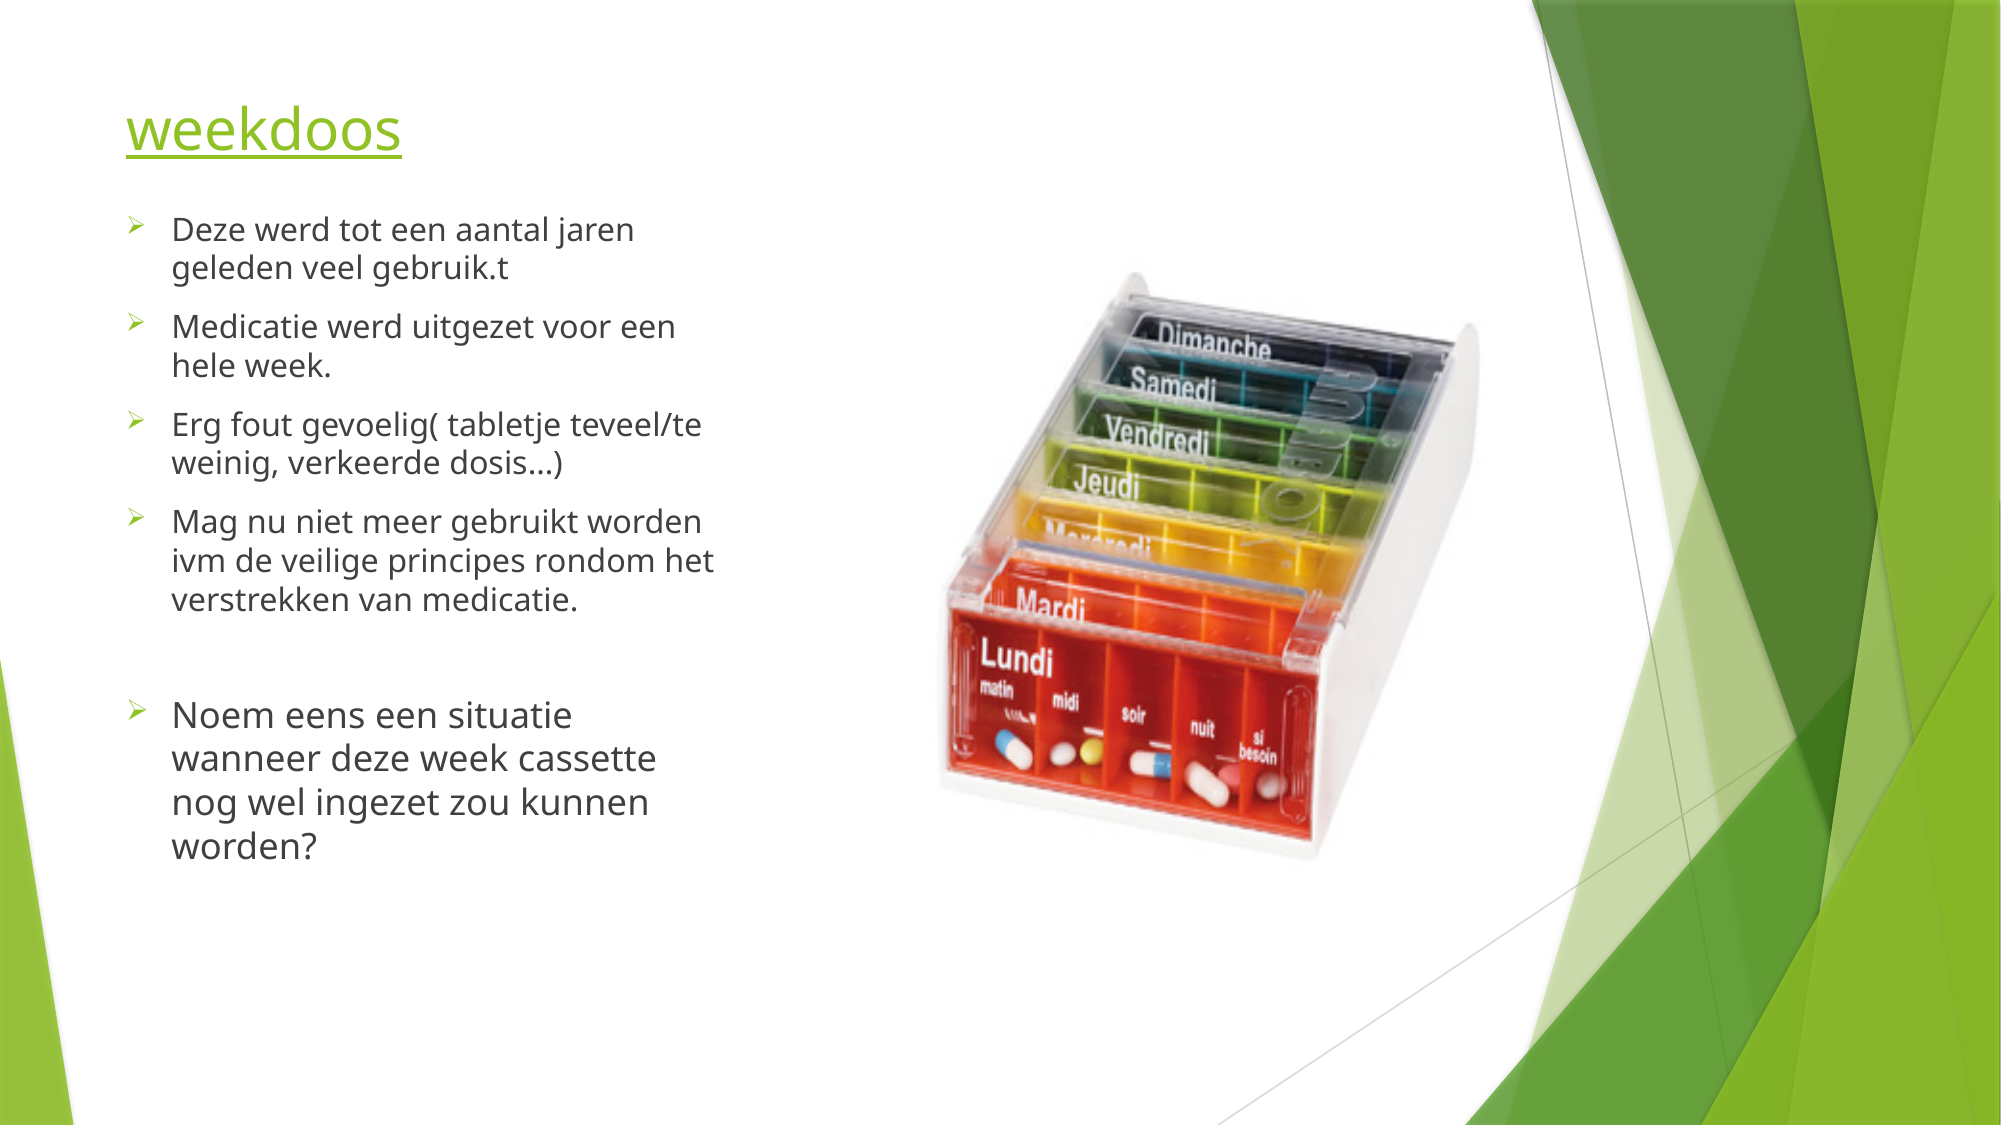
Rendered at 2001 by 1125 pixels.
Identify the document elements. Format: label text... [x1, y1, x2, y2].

list Deze werd tot een aantal jaren geleden veel gebruik.t Medicatie werd uitgezet voor een hele week. Erg fout gevoelig( tabletje teveel/te weinig, verkeerde dosis…) Mag nu niet meer gebruikt worden ivm de veilige principes rondom het verstrekken van medicatie. Noem eens een situatie wanneer deze week cassette nog wel ingezet zou kunnen worden? [111, 201, 744, 880]
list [930, 200, 1488, 922]
title weekdoos [111, 75, 744, 170]
